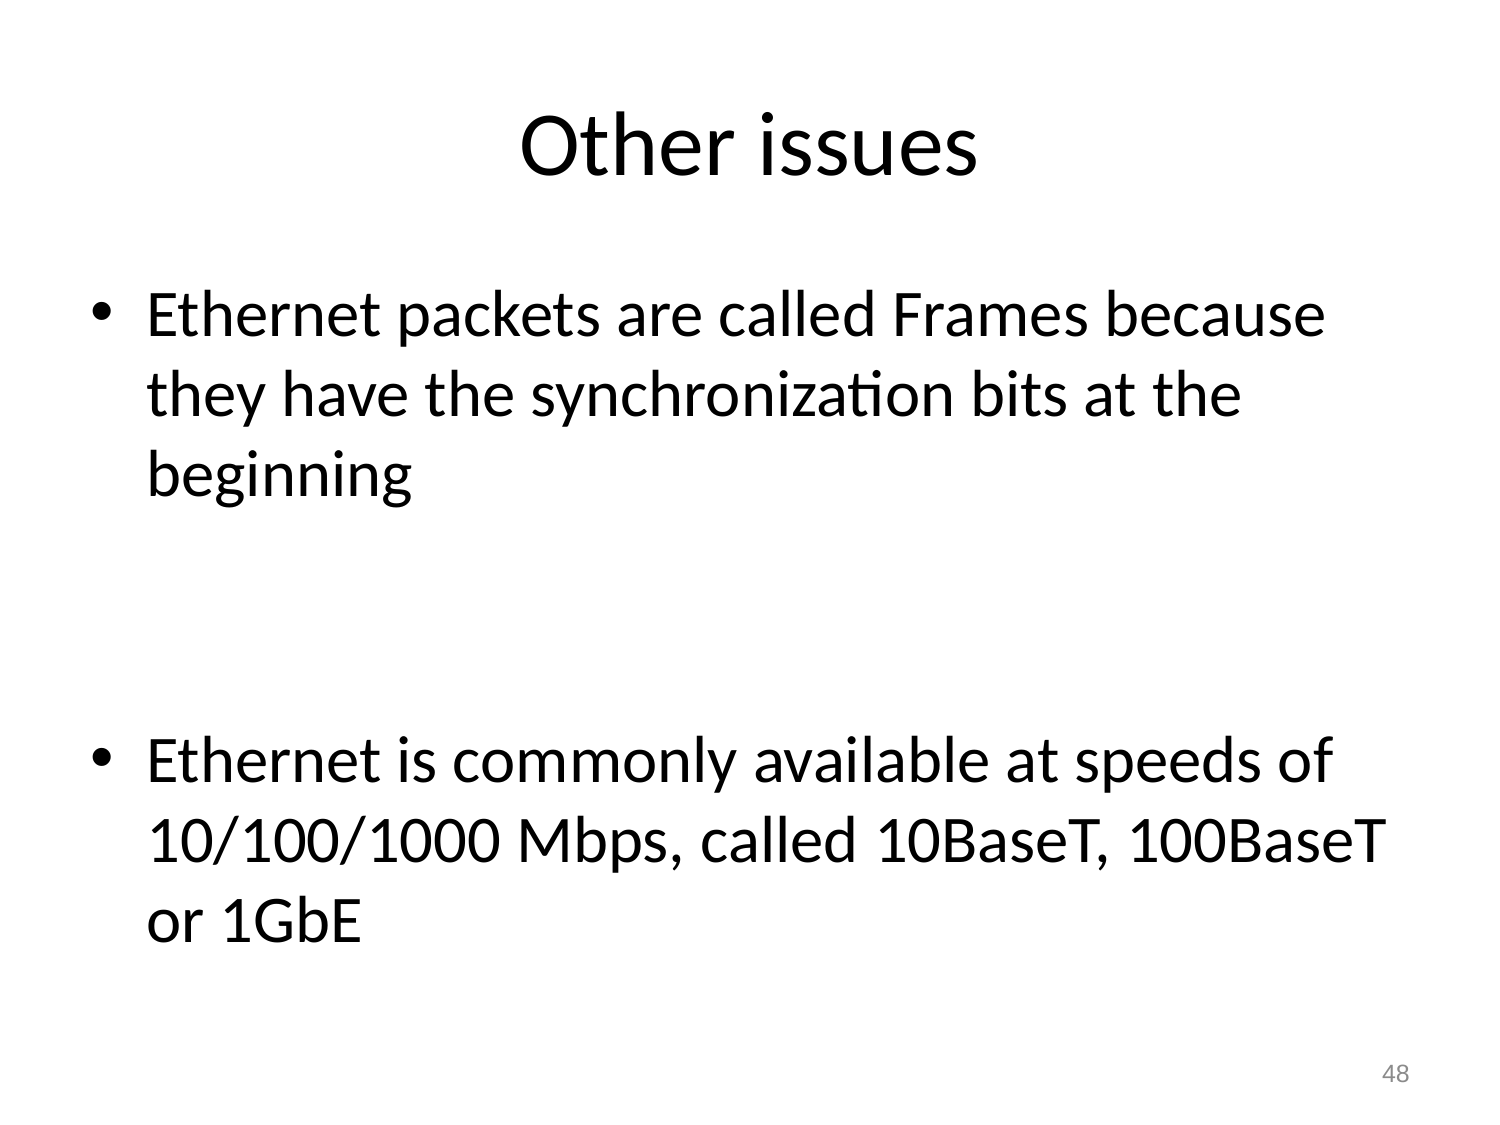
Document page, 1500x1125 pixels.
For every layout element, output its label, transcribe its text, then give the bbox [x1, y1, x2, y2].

slide_number 48 [1074, 1042, 1425, 1103]
list Ethernet packets are called Frames because they have the synchronization bits at the beginning Ethernet is commonly available at speeds of 10/100/1000 Mbps, called 10BaseT, 100BaseT or 1GbE [74, 262, 1426, 1006]
title Other issues [74, 44, 1426, 233]
